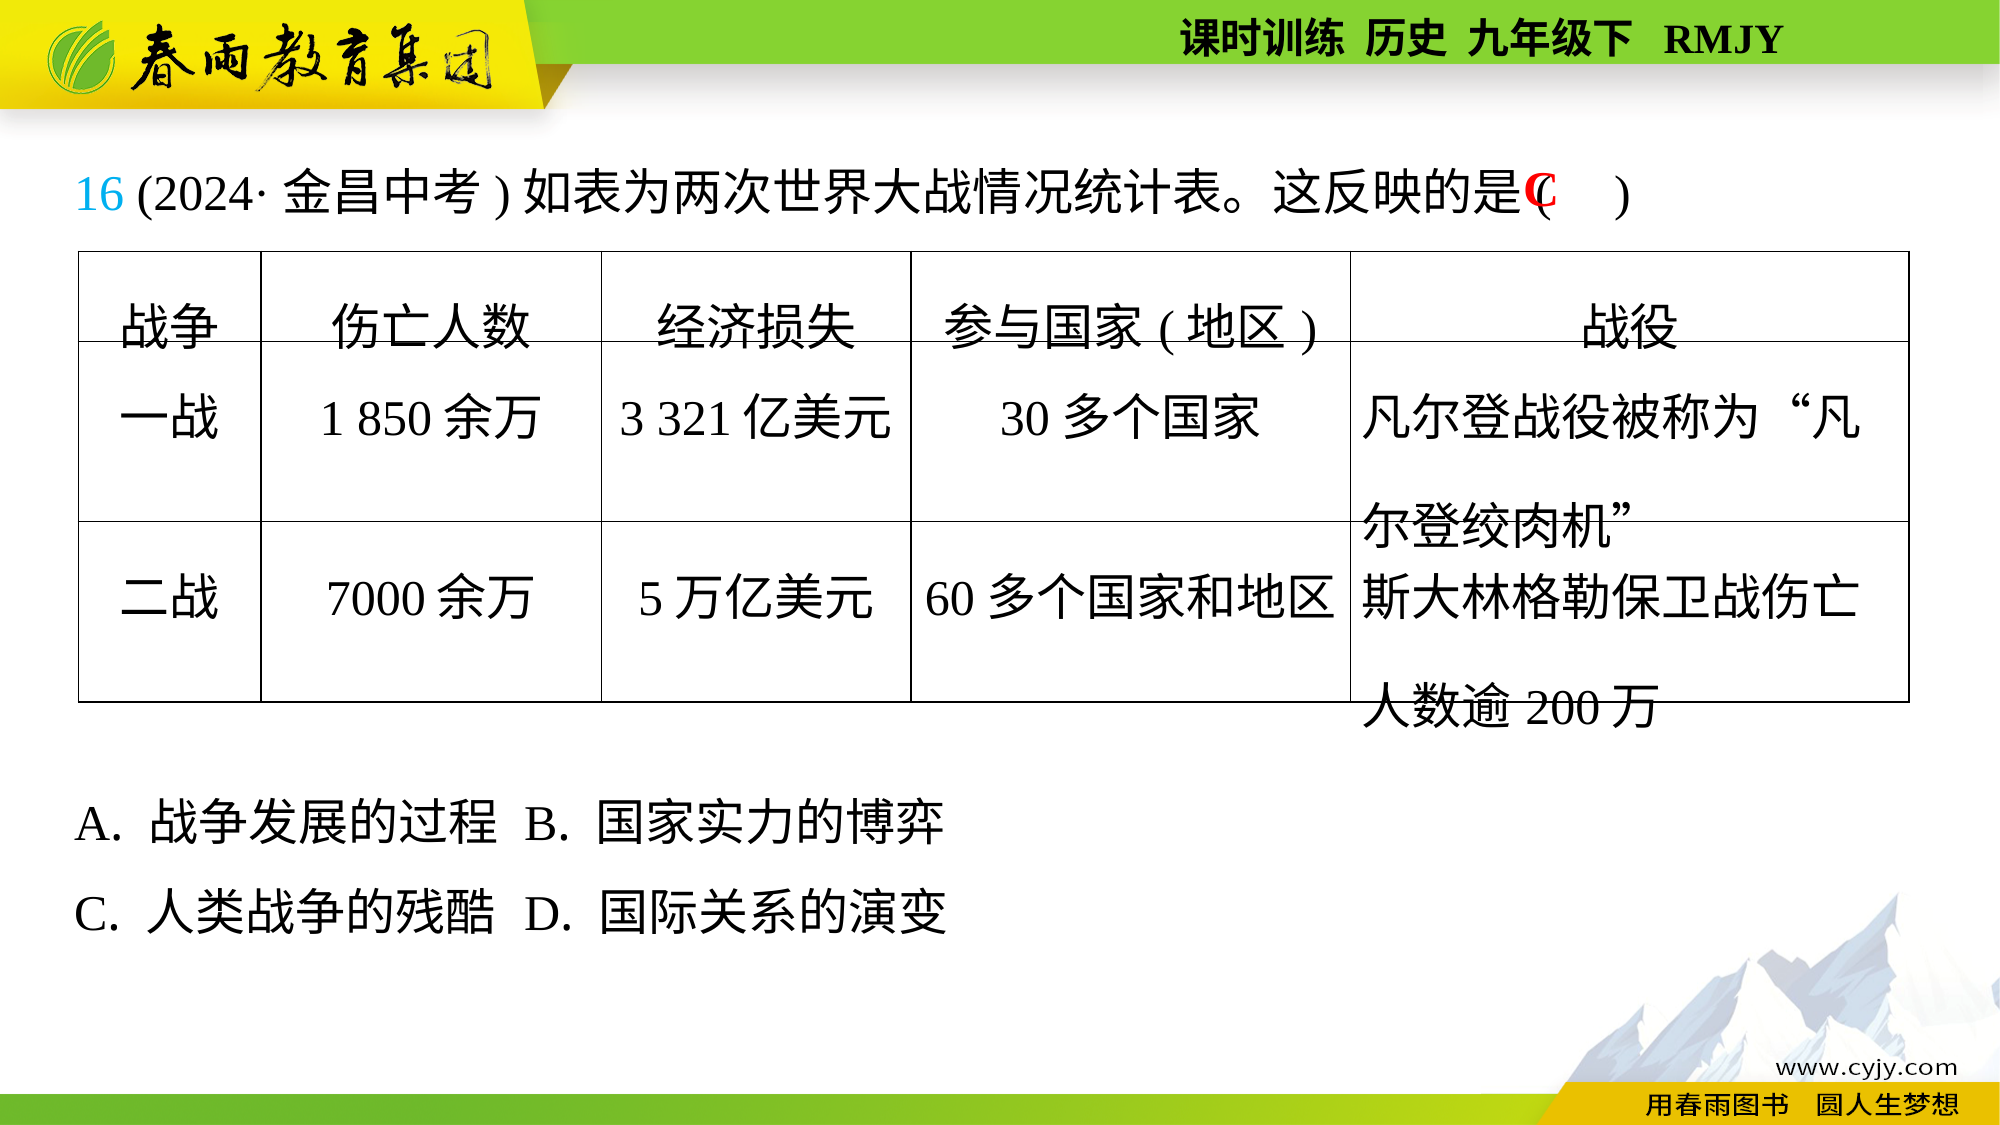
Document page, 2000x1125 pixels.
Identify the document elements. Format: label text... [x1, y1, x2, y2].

list 16 (2024·金昌中考)如表为两次世界大战情况统计表。这反映的是( ) A. 战争发展的过程 B. 国家实力的博弈 C. 人类战争的残酷 D. 国际关系的演变 [59, 122, 1944, 956]
picture [0, 0, 2000, 1125]
table_cell 1 850余万 [262, 342, 601, 521]
table_header 战役 [1351, 252, 1908, 341]
table_header 经济损失 [602, 252, 910, 341]
table_header 伤亡人数 [262, 252, 601, 341]
table_cell 30多个国家 [912, 342, 1350, 521]
table_header 参与国家(地区) [912, 252, 1350, 341]
table_cell 二战 [79, 522, 260, 701]
table_cell 3 321亿美元 [602, 342, 910, 521]
table_header 战争 [79, 252, 260, 341]
table_cell 斯大林格勒保卫战伤亡人数逾200万 [1351, 522, 1908, 701]
text_box C [1508, 148, 1574, 224]
table_cell 凡尔登战役被称为“凡尔登绞肉机” [1351, 342, 1908, 521]
table_cell 一战 [79, 342, 260, 521]
table_cell 7000余万 [262, 522, 601, 701]
table_cell 60多个国家和地区 [912, 522, 1350, 701]
table_cell 5万亿美元 [602, 522, 910, 701]
